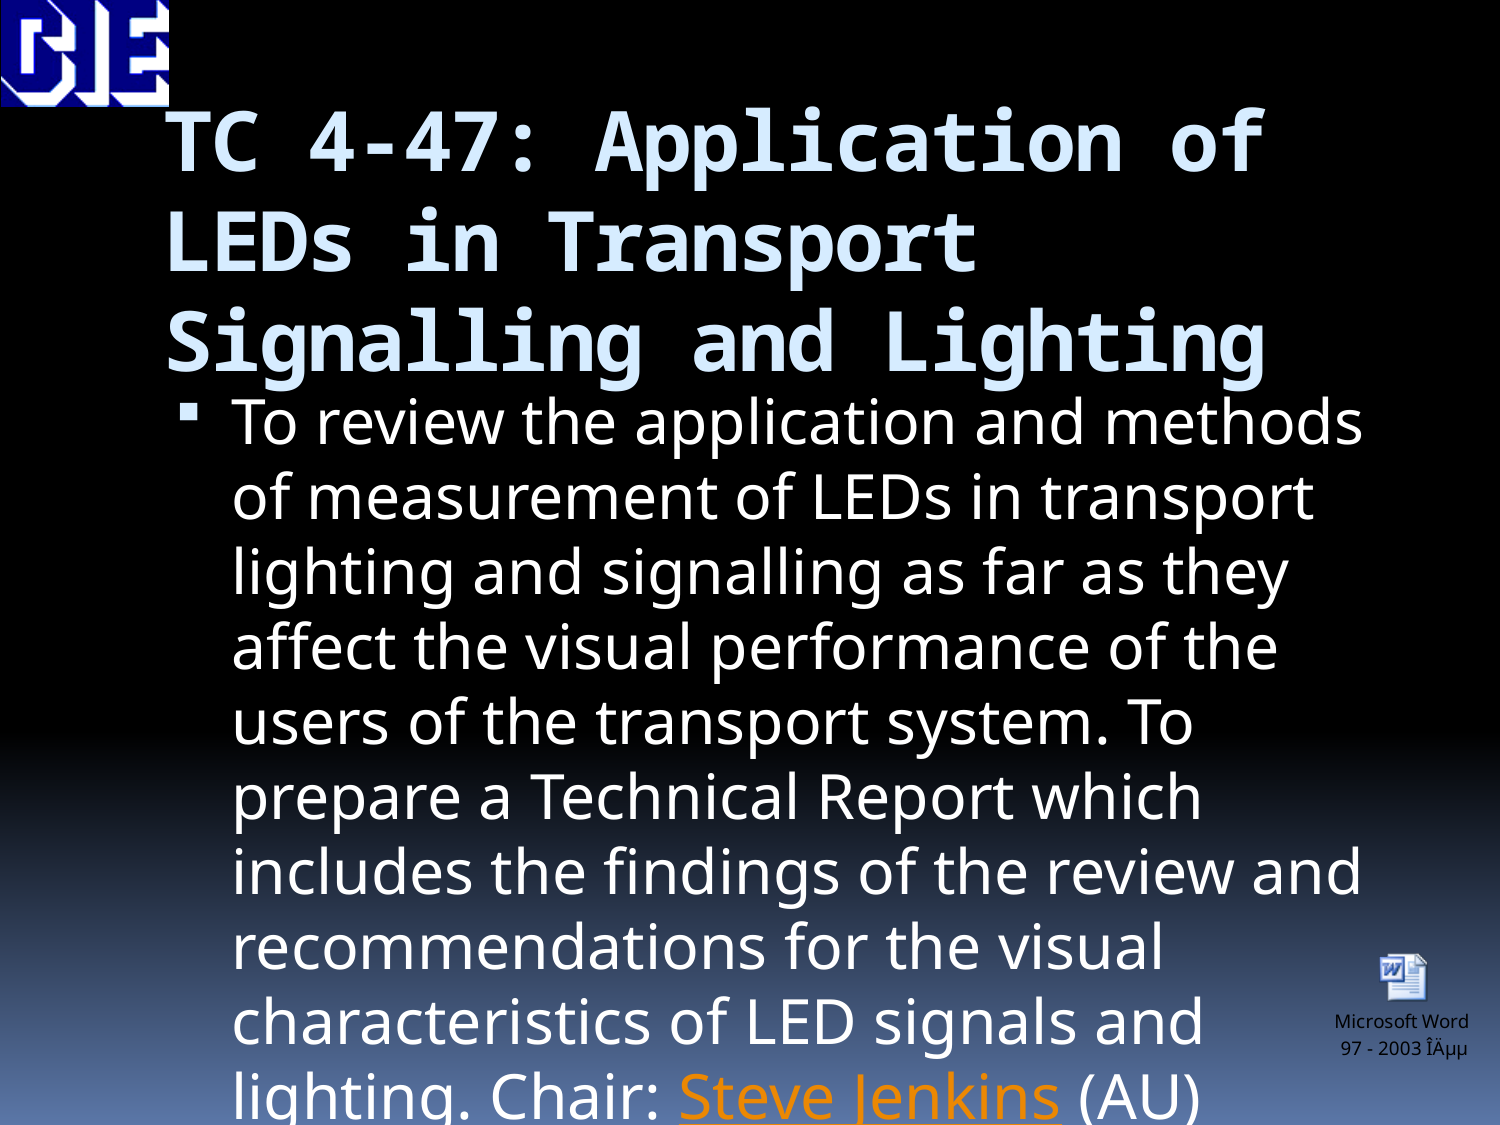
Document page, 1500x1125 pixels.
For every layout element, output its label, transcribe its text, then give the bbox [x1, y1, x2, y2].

title TC 4-47: Application of LEDs in Transport Signalling and Lighting [148, 80, 1424, 231]
list To review the application and methods of measurement of LEDs in transport lighting and signalling as far as they affect the visual performance of the users of the transport system. To prepare a Technical Report which includes the findings of the review and recommendations for the visual characteristics of LED signals and lighting. Chair: Steve Jenkins (AU) [149, 375, 1425, 1125]
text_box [1328, 951, 1480, 1089]
